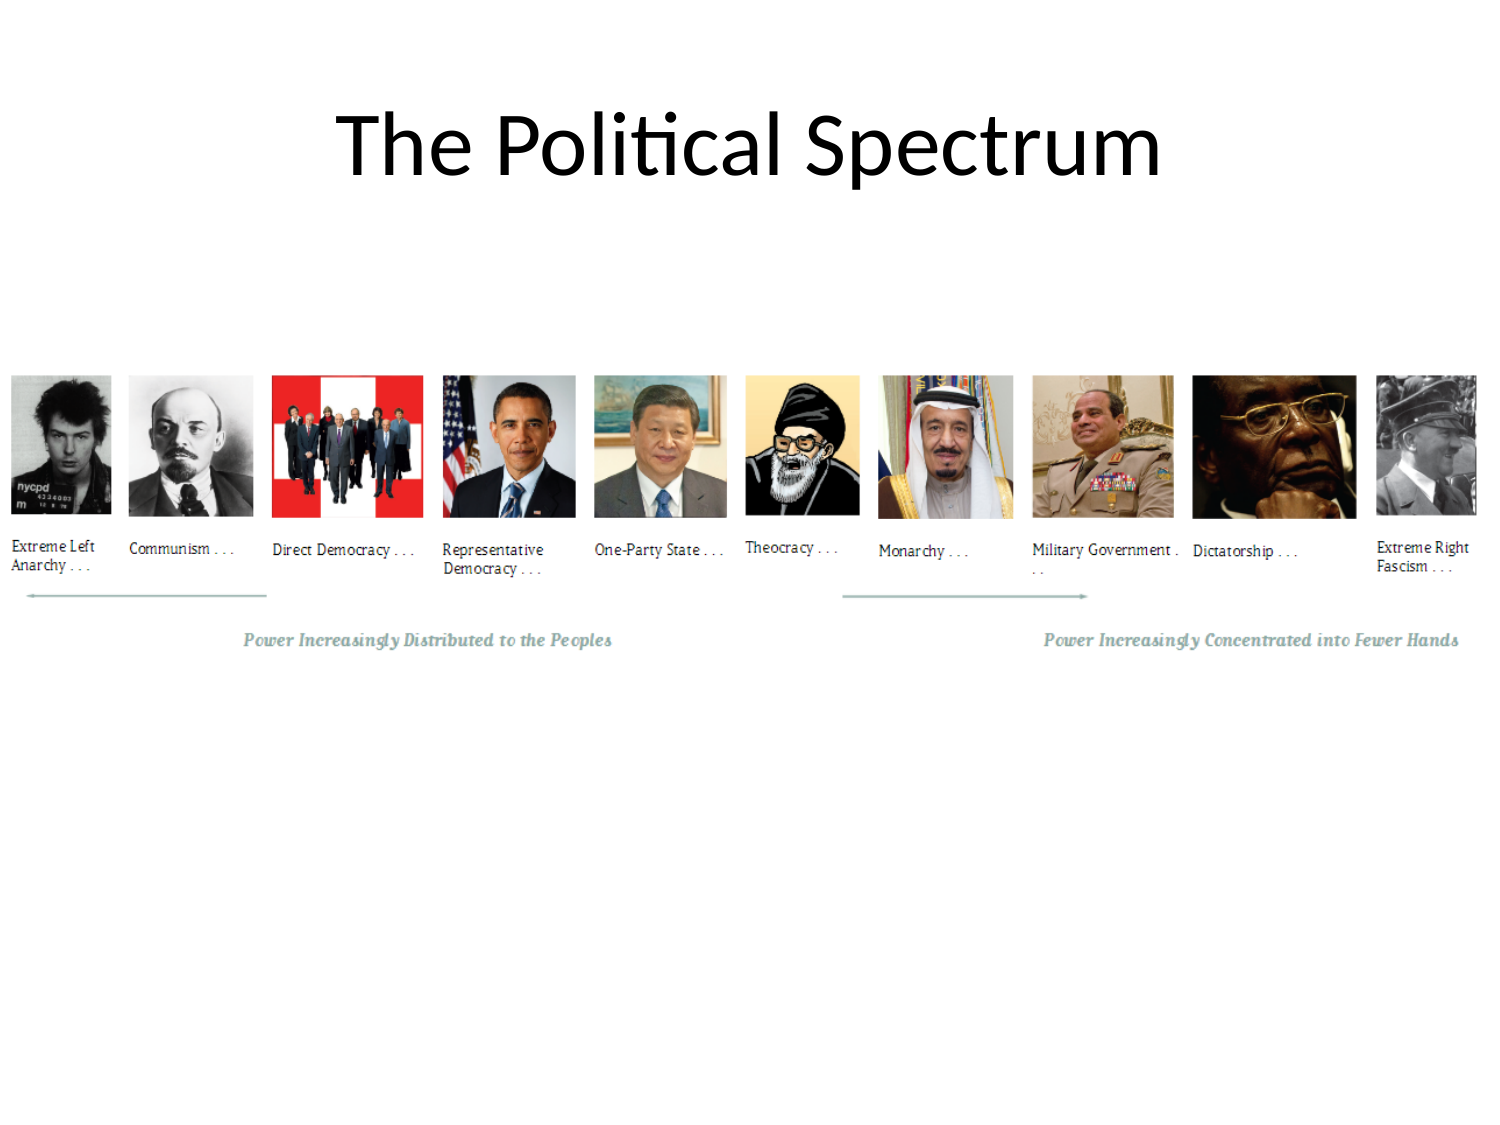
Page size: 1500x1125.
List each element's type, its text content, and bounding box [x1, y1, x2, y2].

picture [2, 364, 1500, 662]
title The Political Spectrum [75, 45, 1425, 233]
